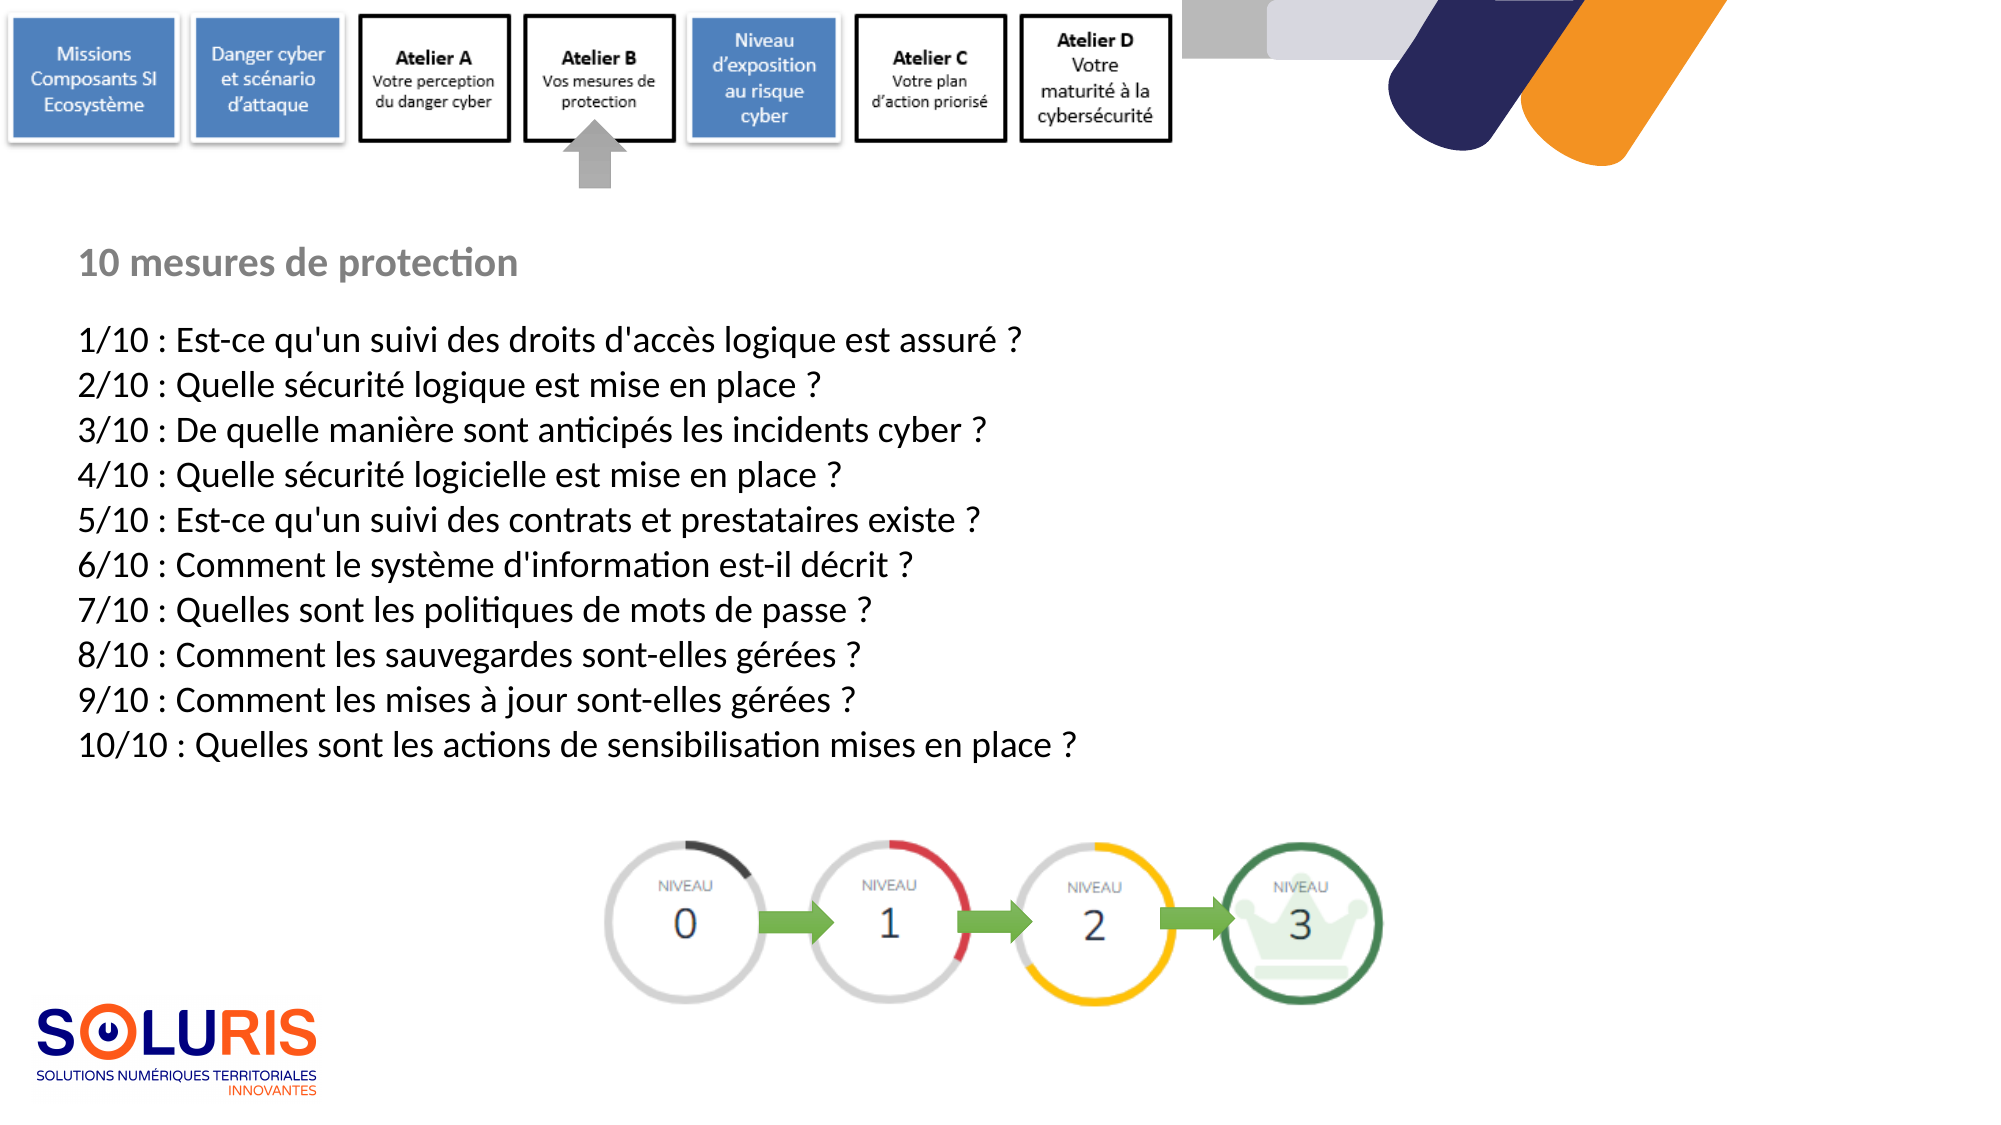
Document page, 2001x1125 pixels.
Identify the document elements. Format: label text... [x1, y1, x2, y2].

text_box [580, 826, 1419, 1017]
text_box [578, 154, 611, 189]
text_box 10 mesures de protection 1/10 : Est-ce qu'un suivi des droits d'accès logique est assuré ? 2/10 : Quelle sécurité logique est mise en place ? 3/10 : De quelle manière sont anticipés les incidents cyber ? 4/10 : Quelle sécurité logicielle est mise en place ? 5/10 : Est-ce qu'un suivi des contrats et prestataires existe ? 6/10 : Comment le système d'information est-il décrit ? 7/10 : Quelles sont les politiques de mots de passe ? 8/10 : Comment les sauvegardes sont-elles gérées ? 9/10 : Comment les mises à jour sont-elles gérées ? 10/10 : Quelles sont les actions de sensibilisation mises en place ? [62, 227, 1426, 773]
picture [0, 0, 1182, 154]
picture [30, 995, 322, 1105]
